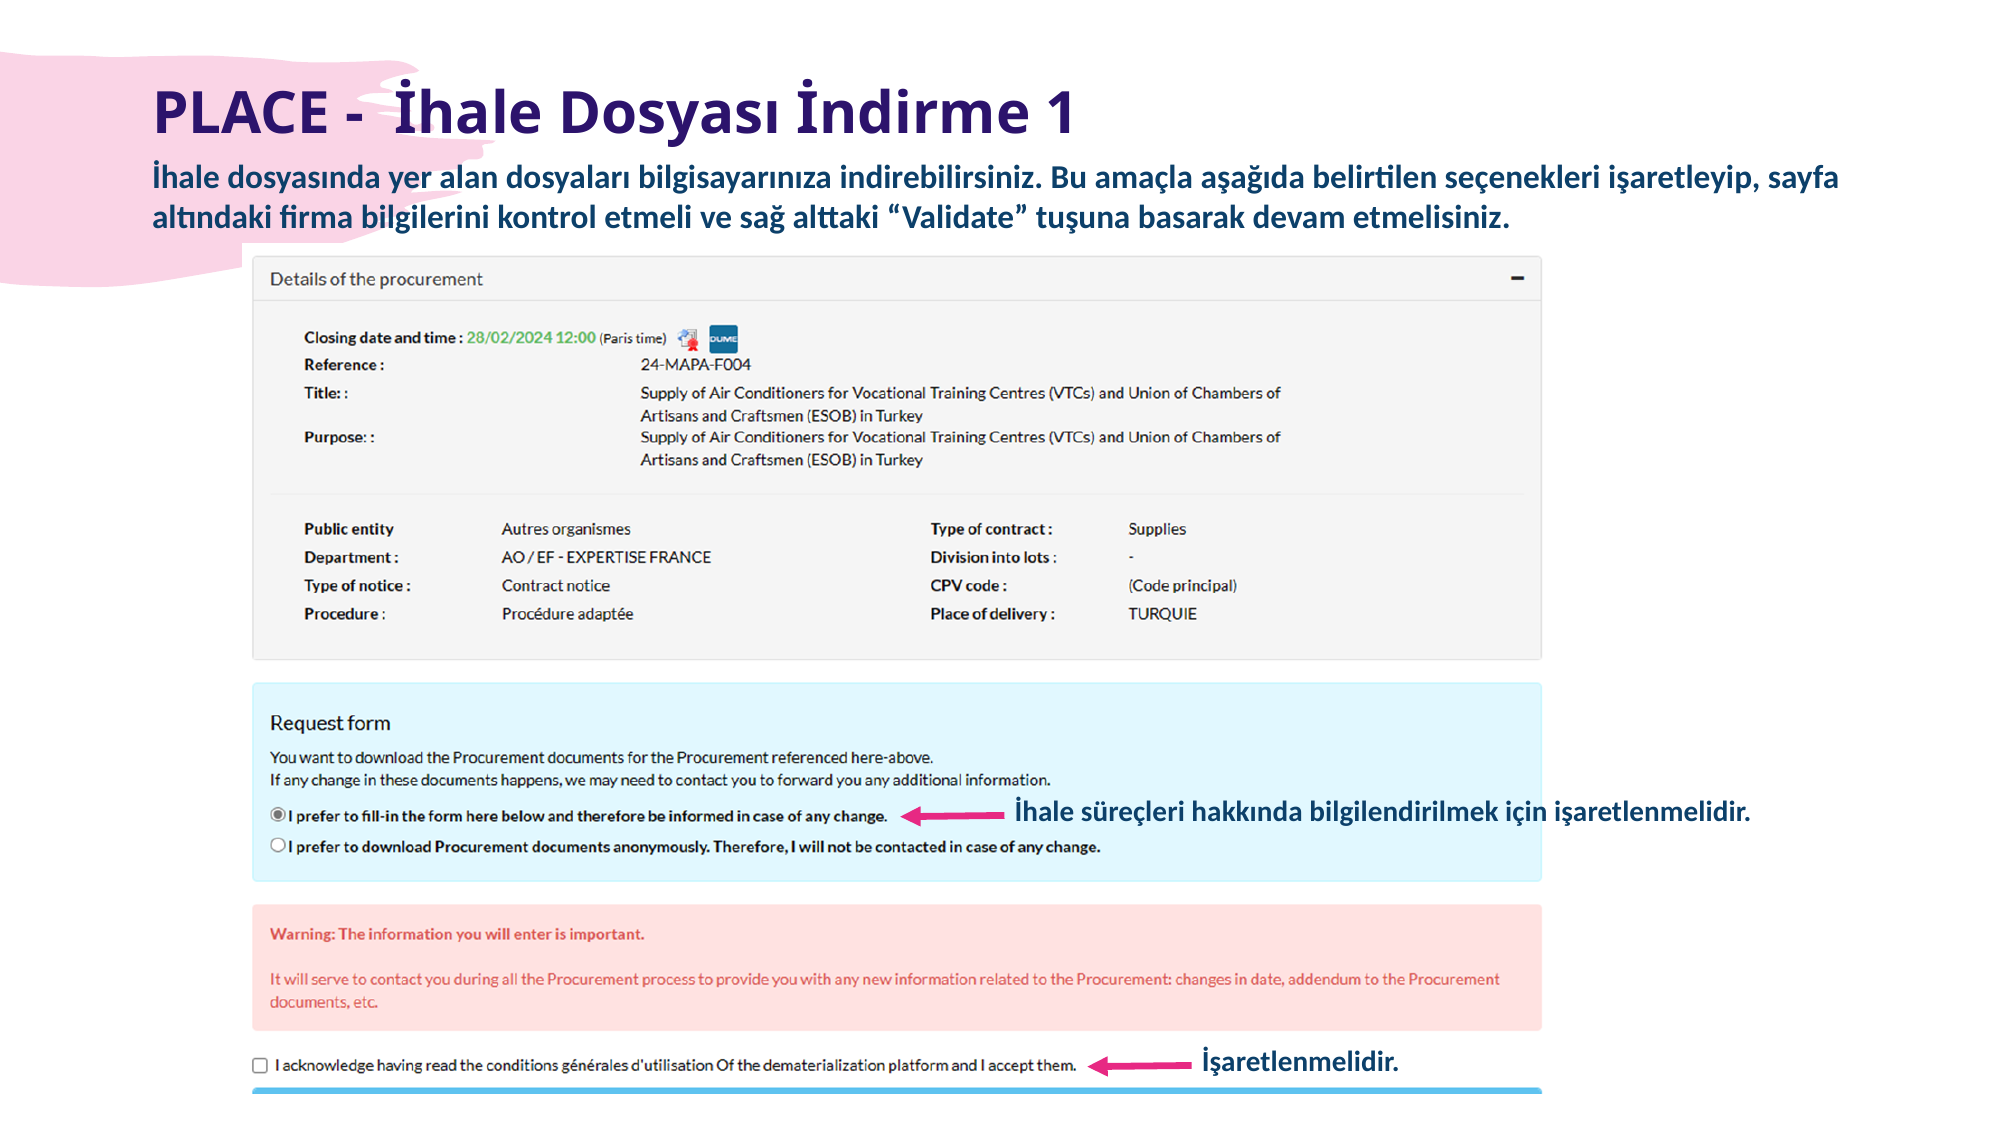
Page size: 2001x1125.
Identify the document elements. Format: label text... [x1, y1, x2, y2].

picture [242, 243, 1546, 1094]
title PLACE - İhale Dosyası İndirme 1 [137, 59, 1863, 147]
text_box İhale dosyasında yer alan dosyaları bilgisayarınıza indirebilirsiniz. Bu amaçla aşağıda belirtilen seçenekleri işaretleyip, sayfa altındaki firma bilgilerini kontrol etmeli ve sağ alttaki “Validate” tuşuna basarak devam etmelisiniz. [137, 147, 1863, 243]
text_box İhale süreçleri hakkında bilgilendirilmek için işaretlenmelidir. [1546, 784, 1778, 835]
